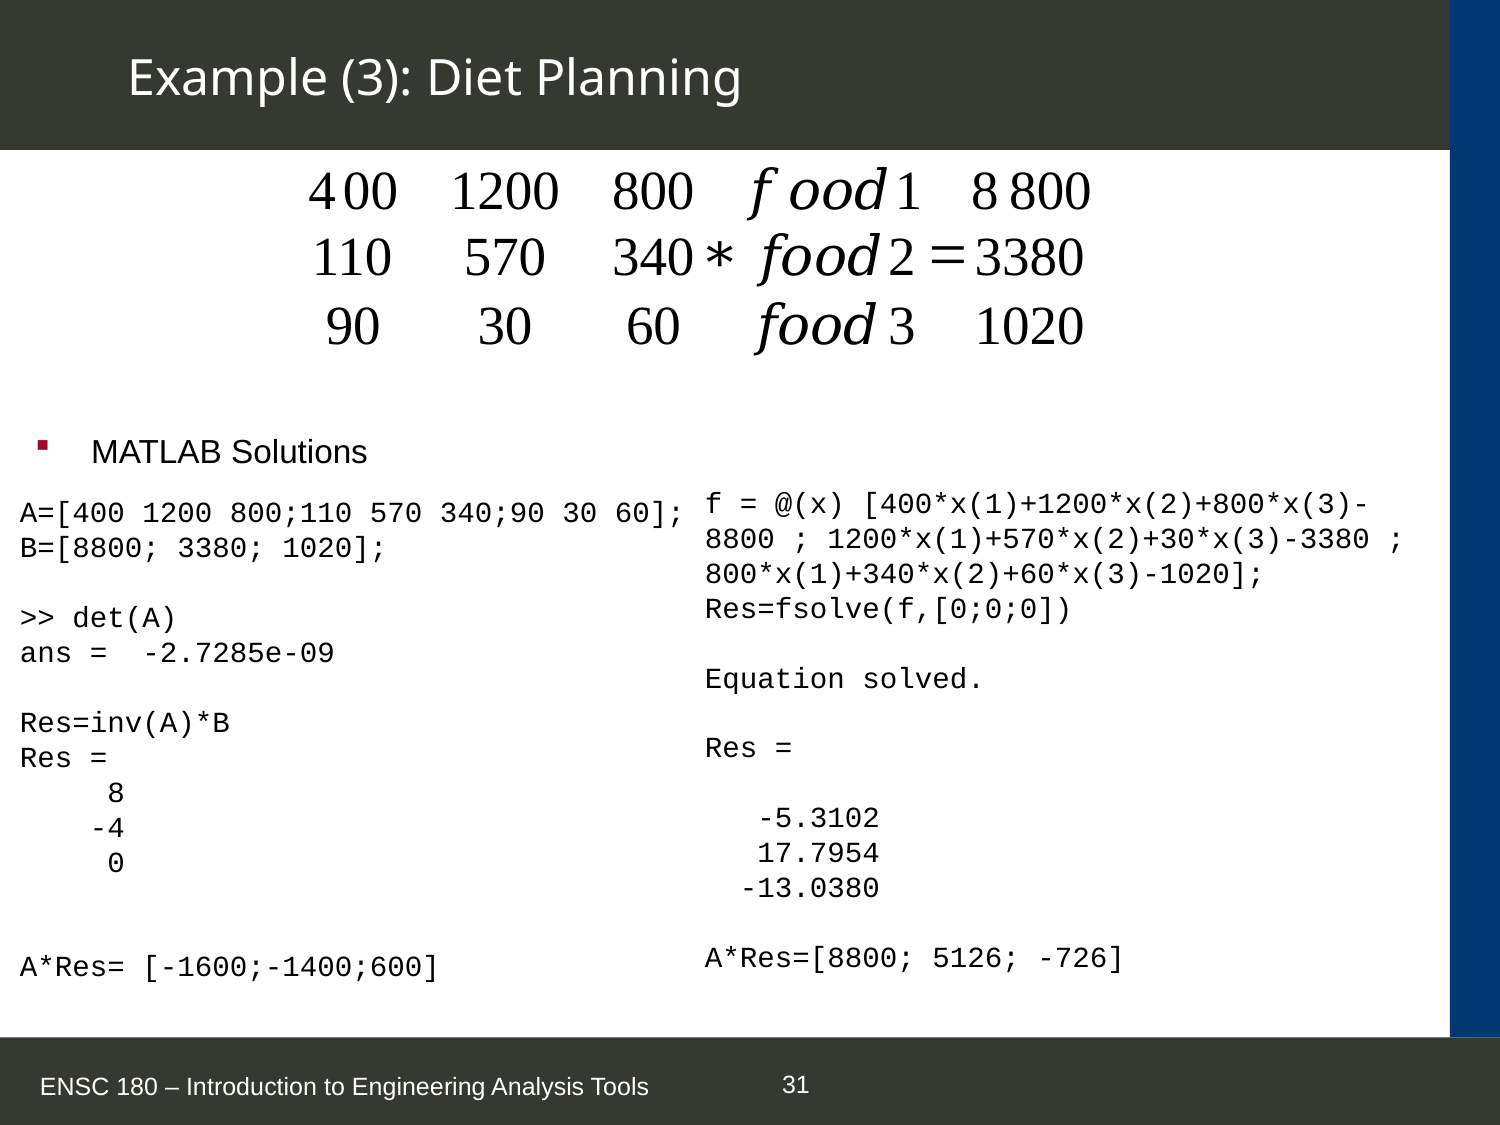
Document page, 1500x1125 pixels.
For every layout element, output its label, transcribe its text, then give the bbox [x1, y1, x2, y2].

text_box A=[400 1200 800;110 570 340;90 30 60]; B=[8800; 3380; 1020]; >> det(A) ans = -2.7285e-09 Res=inv(A)*B Res = 8 -4 0 A*Res= [-1600;-1400;600] [4, 485, 813, 991]
title Example (3): Diet Planning [112, 37, 1450, 138]
footer ENSC 180 – Introduction to Engineering Analysis Tools [24, 1062, 686, 1113]
list MATLAB Solutions [20, 422, 1440, 485]
text_box f = @(x) [400*x(1)+1200*x(2)+800*x(3)-8800 ; 1200*x(1)+570*x(2)+30*x(3)-3380 ; 800*x(1)+340*x(2)+60*x(3)-1020]; Res=fsolve(f,[0;0;0]) Equation solved. Res = -5.3102 17.7954 -13.0380 A*Res=[8800; 5126; -726] [689, 476, 1440, 981]
